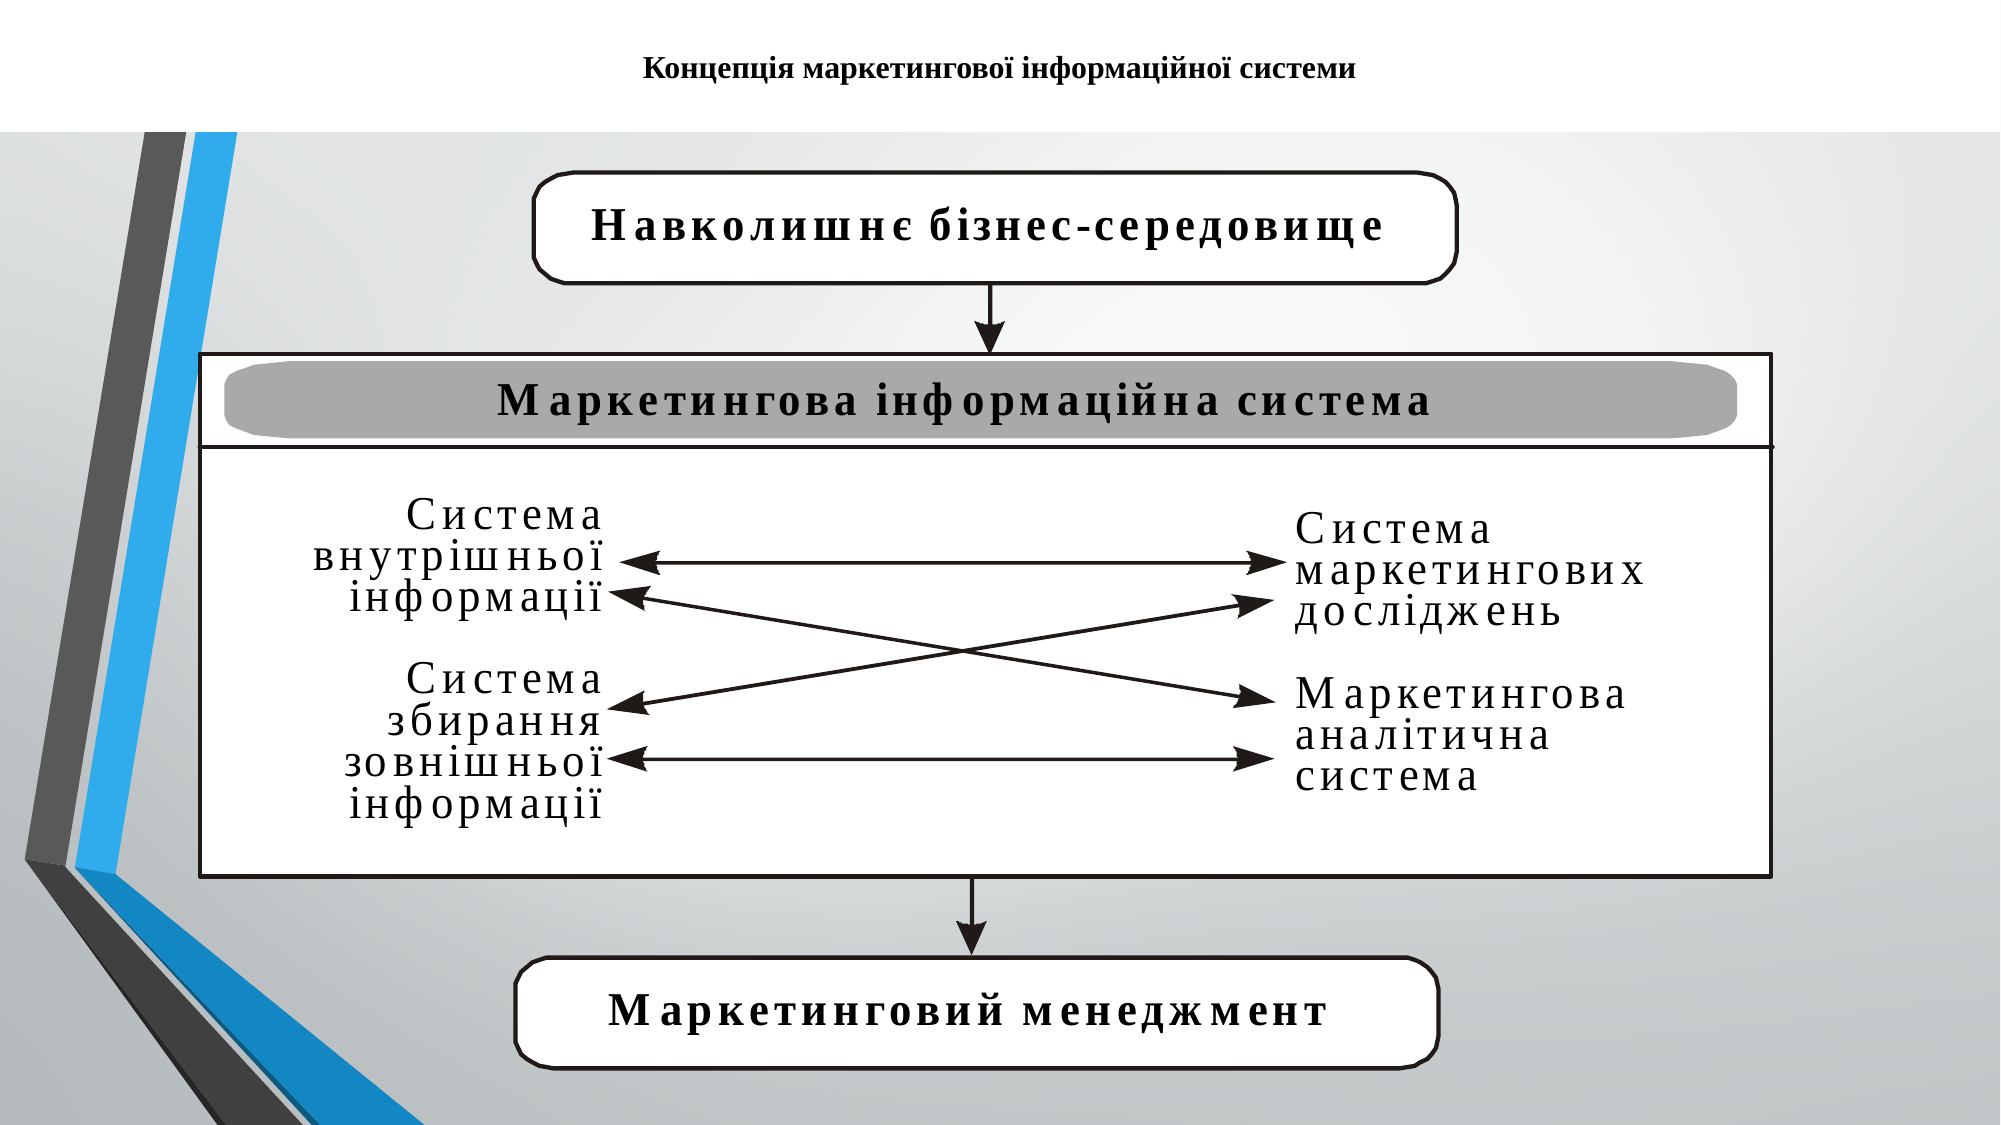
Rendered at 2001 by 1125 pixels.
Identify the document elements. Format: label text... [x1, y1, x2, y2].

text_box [191, 165, 1780, 1074]
title Концепція маркетингової інформаційної системи [0, 0, 2000, 132]
